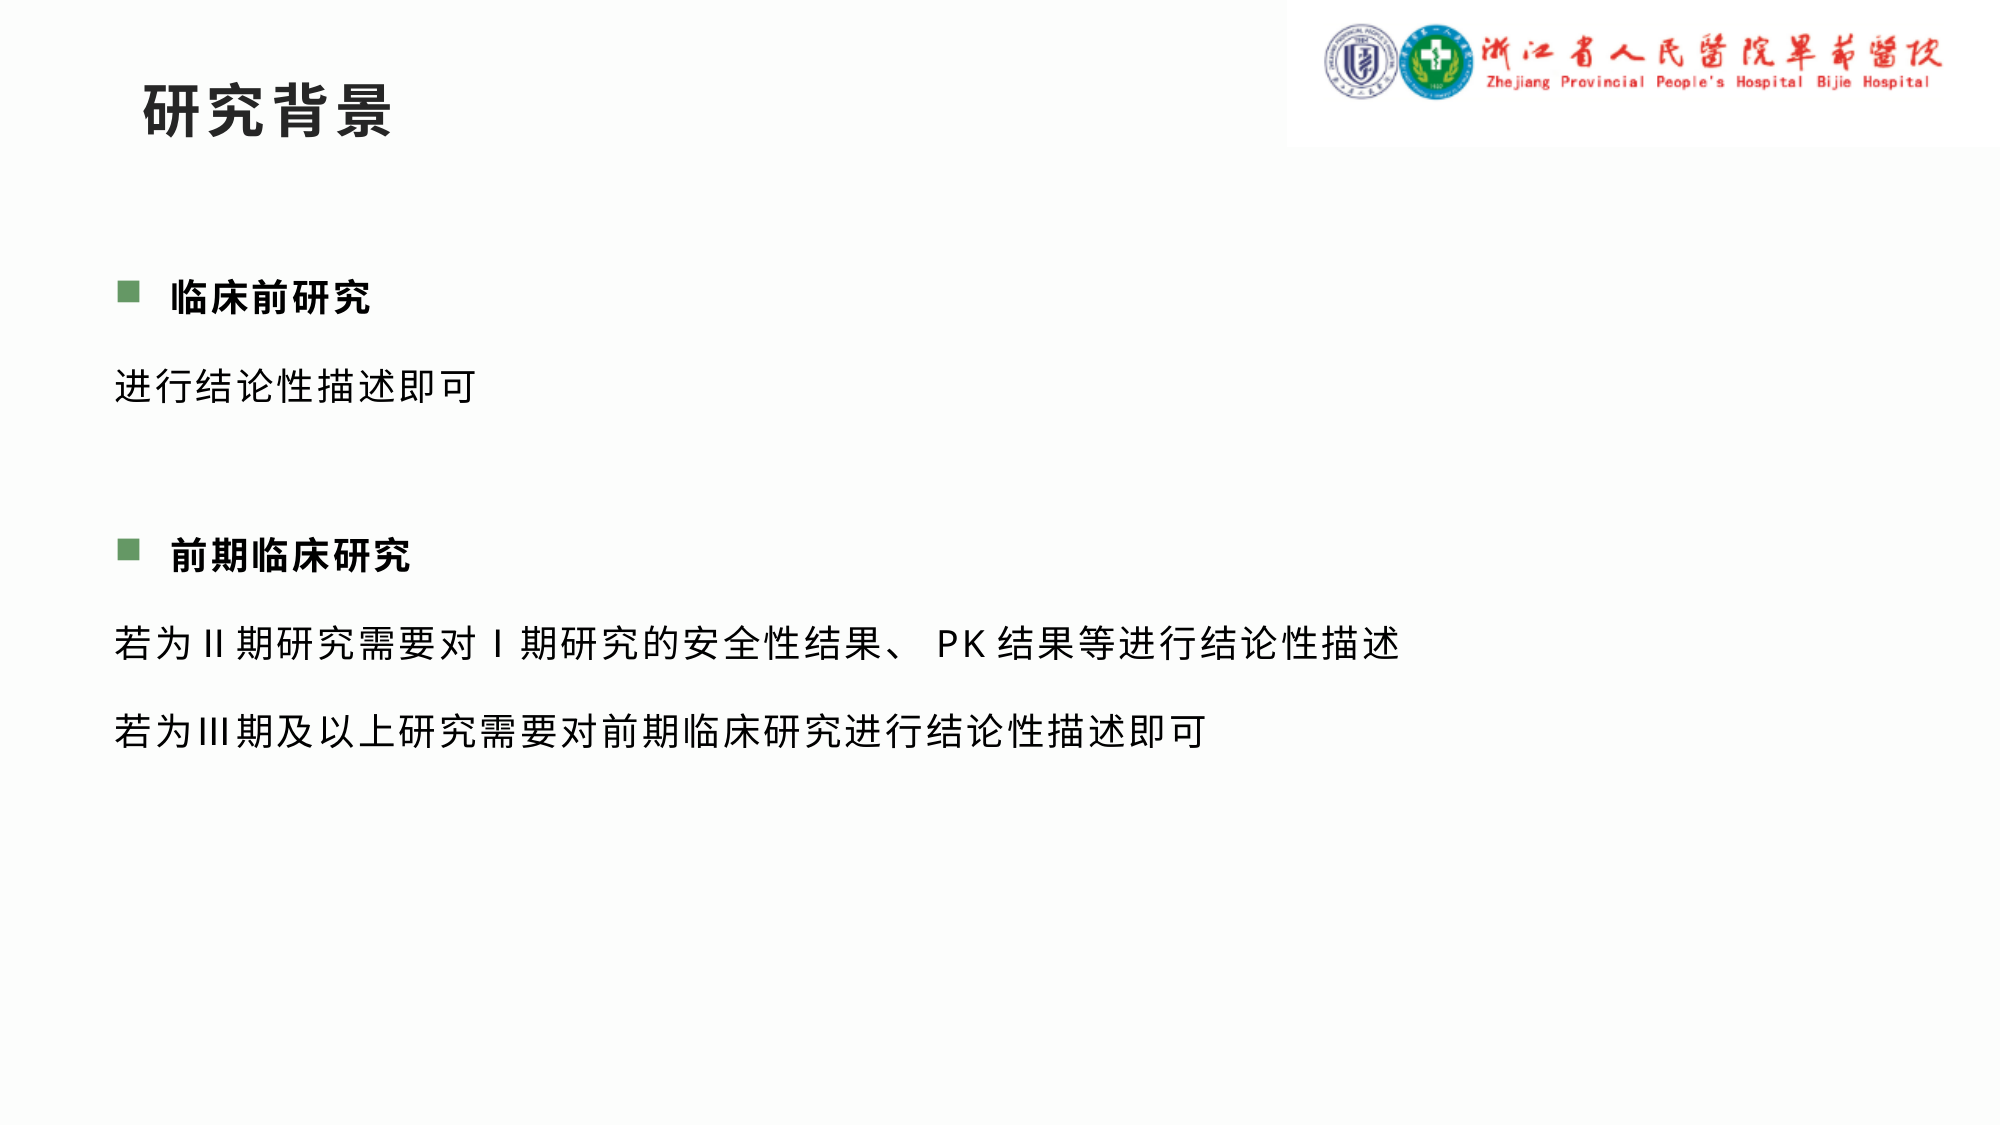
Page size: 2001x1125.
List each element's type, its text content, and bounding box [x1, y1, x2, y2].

text_box 研究背景 [127, 32, 636, 186]
text_box 临床前研究 进行结论性描述即可 前期临床研究 若为Ⅱ期研究需要对Ⅰ期研究的安全性结果、PK结果等进行结论性描述 若为Ⅲ期及以上研究需要对前期临床研究进行结论性描述即可 [99, 244, 1900, 887]
picture [1287, 0, 2000, 147]
